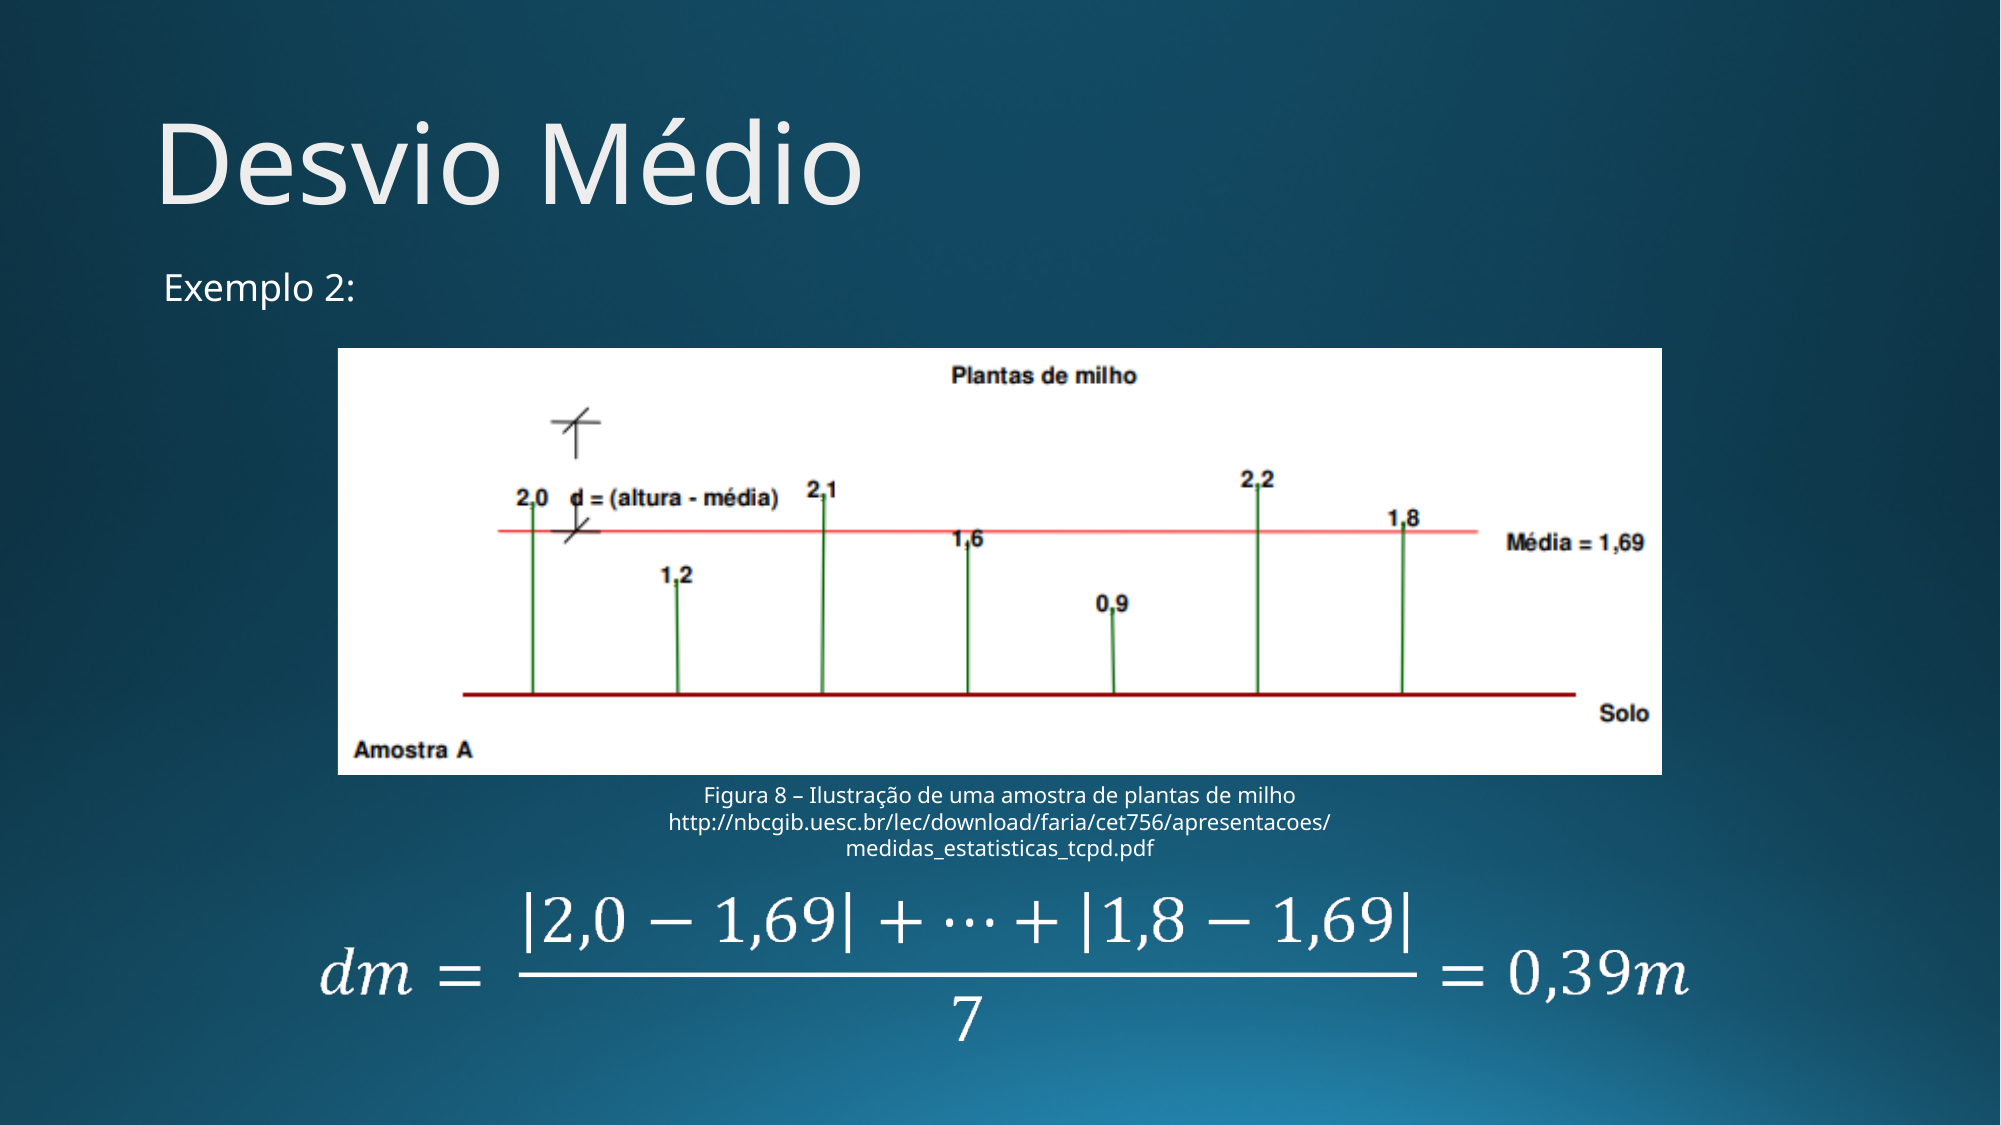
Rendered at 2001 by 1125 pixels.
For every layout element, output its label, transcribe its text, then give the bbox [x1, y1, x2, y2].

text_box Desvio Médio [137, 59, 1863, 278]
picture [0, 0, 2001, 1125]
text_box Exemplo 2: [148, 256, 399, 317]
text_box Figura 8 – Ilustração de uma amostra de plantas de milho http://nbcgib.uesc.br/lec/download/faria/cet756/apresentacoes/medidas_estatisticas_tcpd.pdf [538, 783, 1462, 842]
